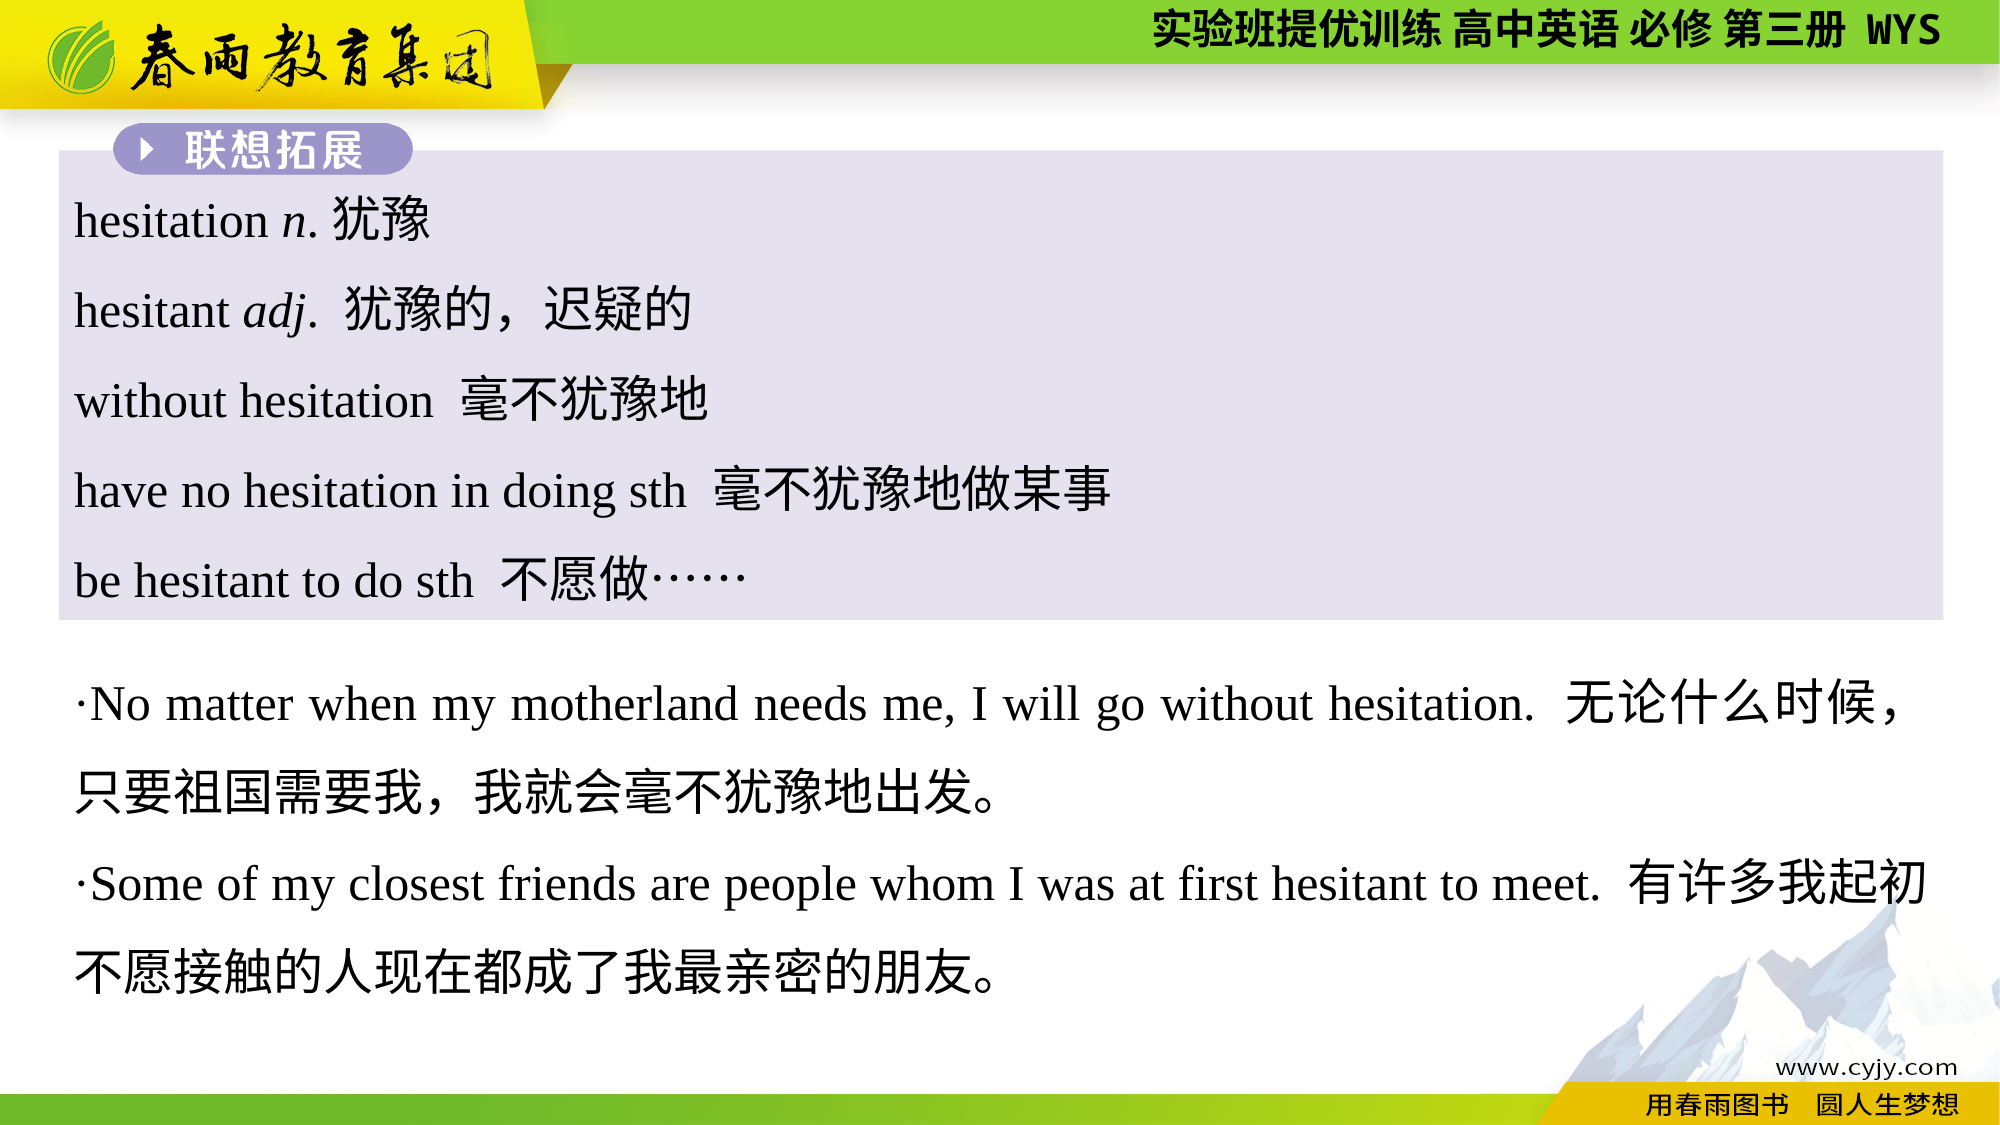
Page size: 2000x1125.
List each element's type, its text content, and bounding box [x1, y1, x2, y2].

picture [0, 0, 2000, 1125]
list hesitation n.犹豫 hesitant adj. 犹豫的，迟疑的 without hesitation 毫不犹豫地 have no hesitation in doing sth 毫不犹豫地做某事 be hesitant to do sth 不愿做…… [59, 150, 1944, 620]
text_box ·No matter when my motherland needs me, I will go without hesitation. 无论什么时候，只要祖国需要我，我就会毫不犹豫地出发。 ·Some of my closest friends are people whom I was at first hesitant to meet. 有许多我起初不愿接触的人现在都成了我最亲密的朋友。 [58, 633, 1944, 1009]
